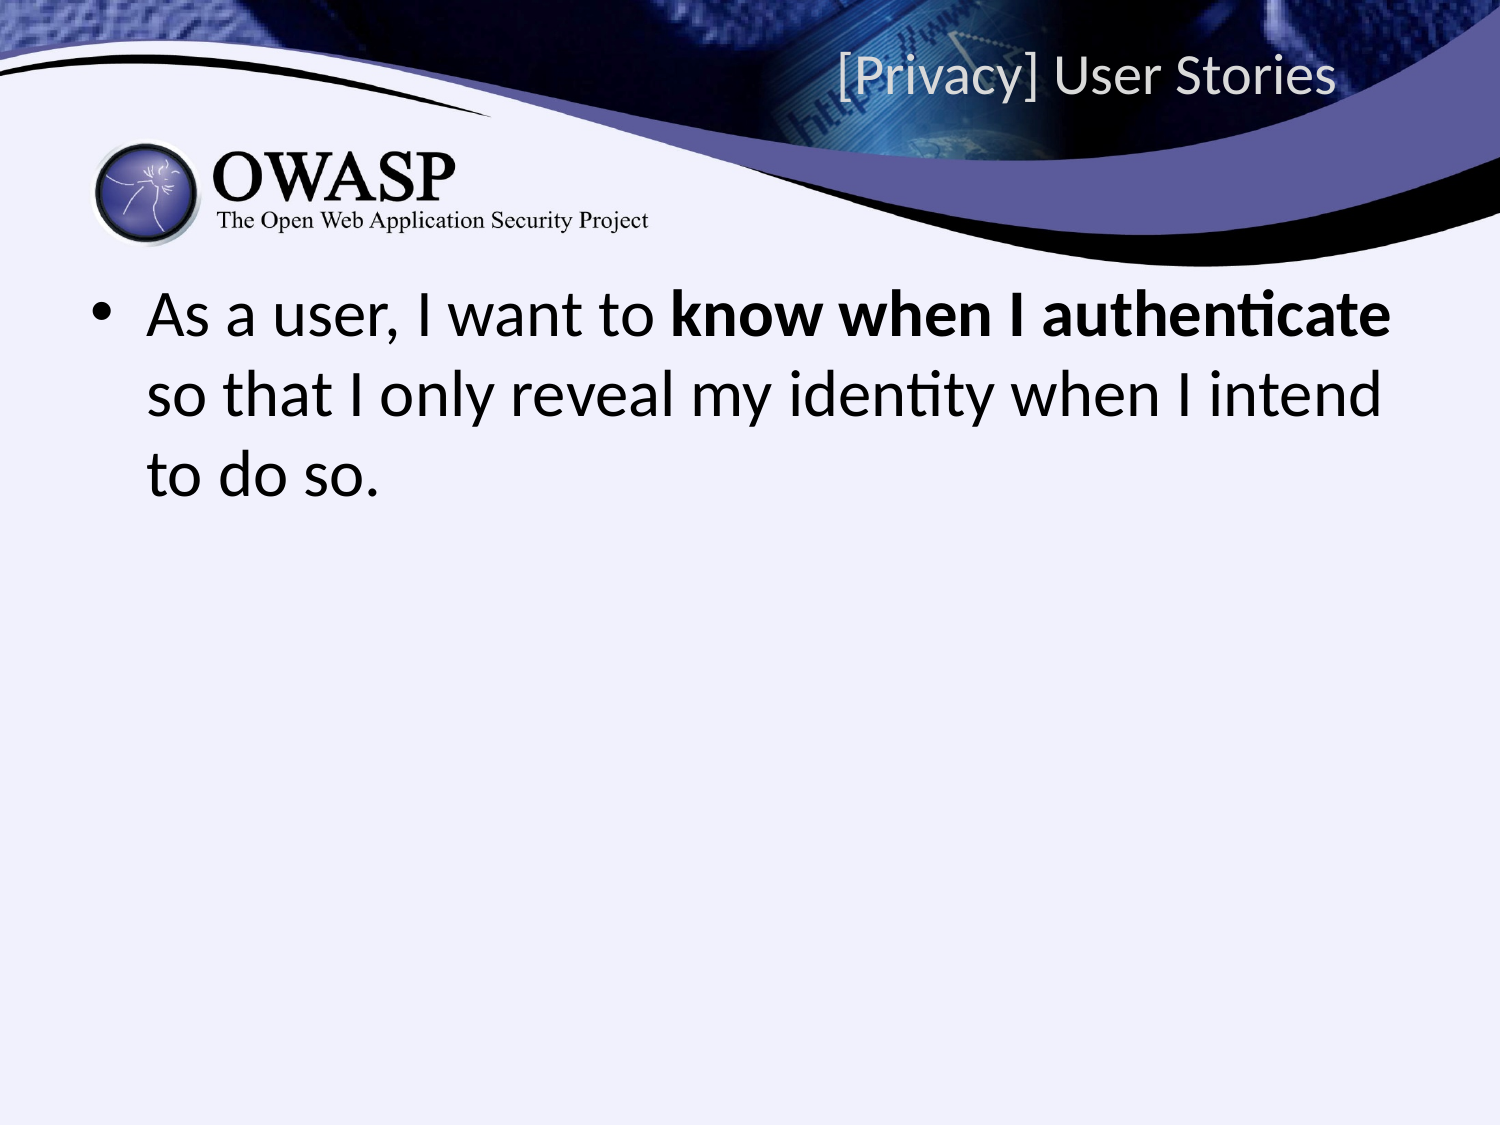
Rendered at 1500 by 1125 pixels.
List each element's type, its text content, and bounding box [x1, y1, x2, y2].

list As a user, I want to know when I authenticate so that I only reveal my identity when I intend to do so. [75, 262, 1425, 1005]
title [Privacy] User Stories [699, 12, 1475, 130]
picture [0, 0, 1500, 1125]
